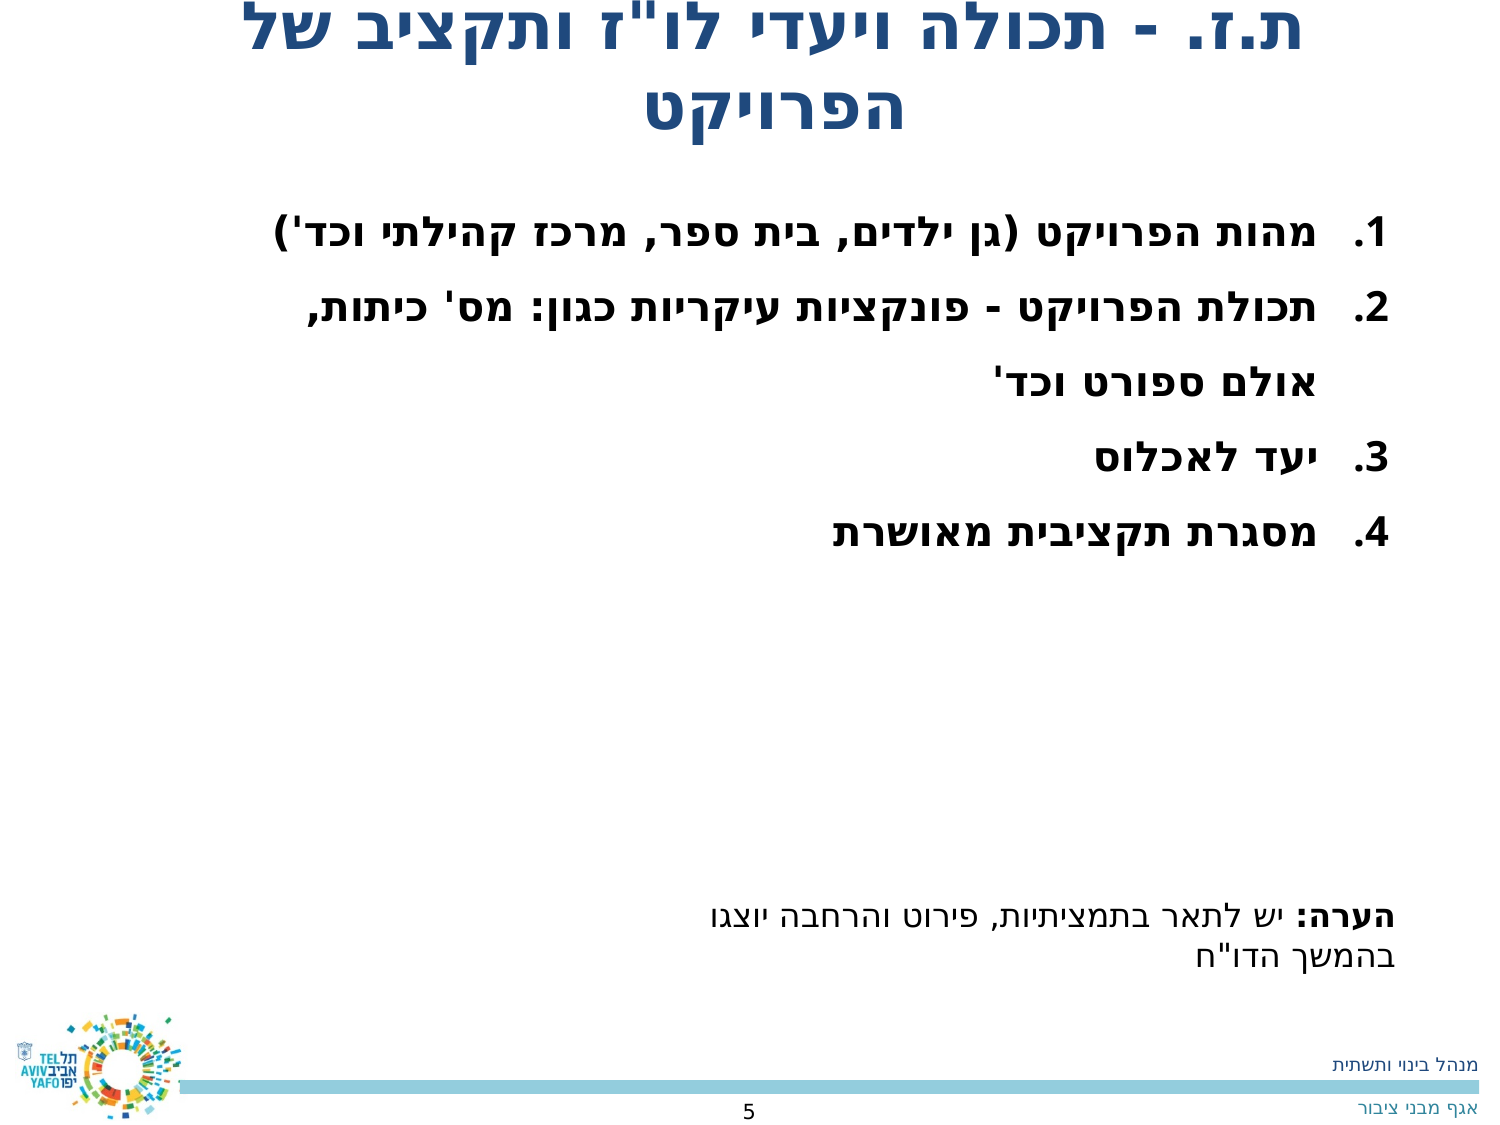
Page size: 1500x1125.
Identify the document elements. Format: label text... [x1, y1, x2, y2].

text_box ת.ז. - תכולה ויעדי לו"ז ותקציב של הפרויקט [168, 10, 1381, 115]
text_box הערה: יש לתאר בתמציתיות, פירוט והרחבה יוצגו בהמשך הדו"ח [584, 893, 1412, 976]
picture [15, 1012, 188, 1121]
text_box מהות הפרויקט (גן ילדים, בית ספר, מרכז קהילתי וכד') תכולת הפרויקט - פונקציות עיקריות כגון: מס' כיתות, אולם ספורט וכד' יעד לאכלוס מסגרת תקציבית מאושרת [0, 172, 1484, 563]
